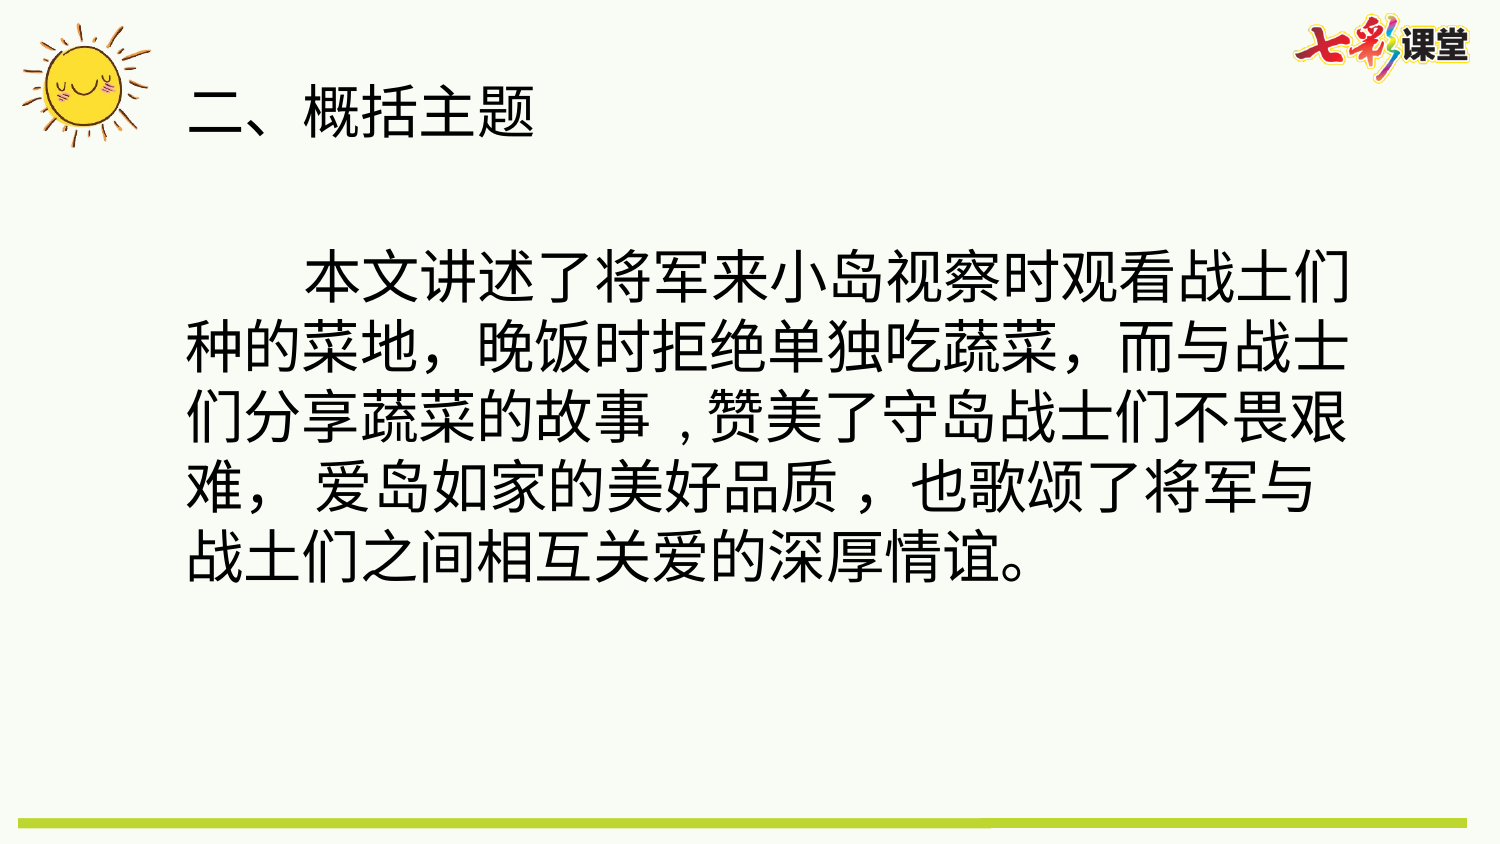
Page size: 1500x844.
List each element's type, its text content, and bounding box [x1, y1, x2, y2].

text_box 本文讲述了将军来小岛视察时观看战土们种的菜地，晚饭时拒绝单独吃蔬菜，而与战士们分享蔬菜的故事 ,赞美了守岛战士们不畏艰难， 爱岛如家的美好品质 ，也歌颂了将军与战土们之间相互关爱的深厚情谊。 [170, 232, 1376, 598]
picture [0, 0, 173, 172]
picture [1291, 9, 1472, 87]
text_box 二、概括主题 [171, 67, 616, 153]
picture [18, 771, 1467, 844]
